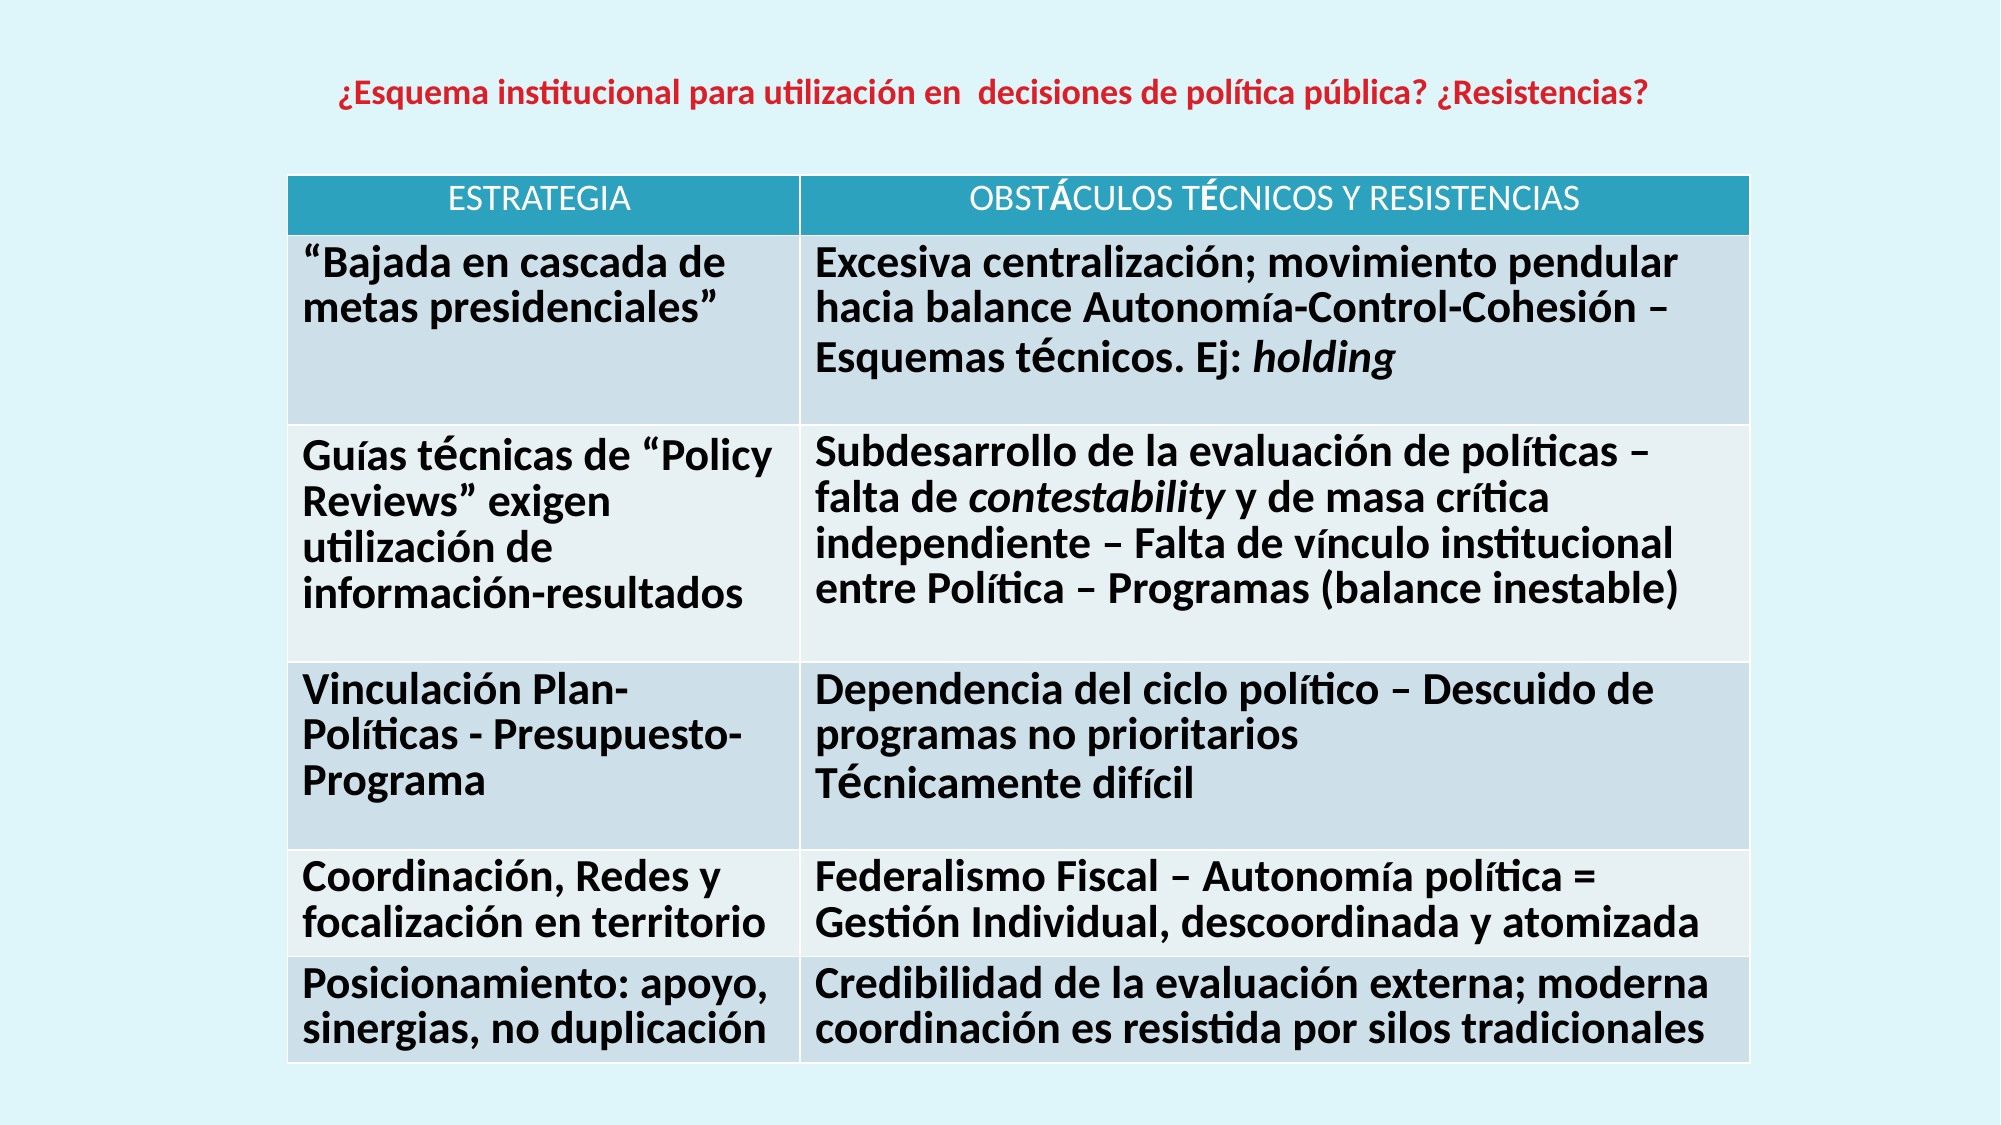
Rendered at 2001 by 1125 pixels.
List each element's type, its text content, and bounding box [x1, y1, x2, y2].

table_cell Excesiva centralización; movimiento pendular hacia balance Autonomía-Control-Cohesión – Esquemas técnicos. Ej: holding [801, 236, 1749, 424]
table_cell Federalismo Fiscal – Autonomía política = Gestión Individual, descoordinada y atomizada [801, 851, 1749, 956]
table_cell “Bajada en cascada de metas presidenciales” [288, 236, 799, 424]
table_header ESTRATEGIA [288, 176, 799, 235]
table_cell Posicionamiento: apoyo, sinergias, no duplicación [288, 957, 799, 1062]
table_cell Guías técnicas de “Policy Reviews” exigen utilización de información-resultados [288, 426, 799, 661]
table_header OBSTÁCULOS TÉCNICOS Y RESISTENCIAS [801, 176, 1749, 235]
title ¿Esquema institucional para utilización en decisiones de política pública? ¿Resistencias? [312, 45, 1675, 174]
table_cell Vinculación Plan-Políticas - Presupuesto-Programa [288, 663, 799, 849]
table_cell Credibilidad de la evaluación externa; moderna coordinación es resistida por silos tradicionales [801, 957, 1749, 1062]
table_cell Subdesarrollo de la evaluación de políticas – falta de contestability y de masa crítica independiente – Falta de vínculo institucional entre Política – Programas (balance inestable) [801, 426, 1749, 661]
table_cell Dependencia del ciclo político – Descuido de programas no prioritarios Técnicamente difícil [801, 663, 1749, 849]
table_cell Coordinación, Redes y focalización en territorio [288, 851, 799, 956]
